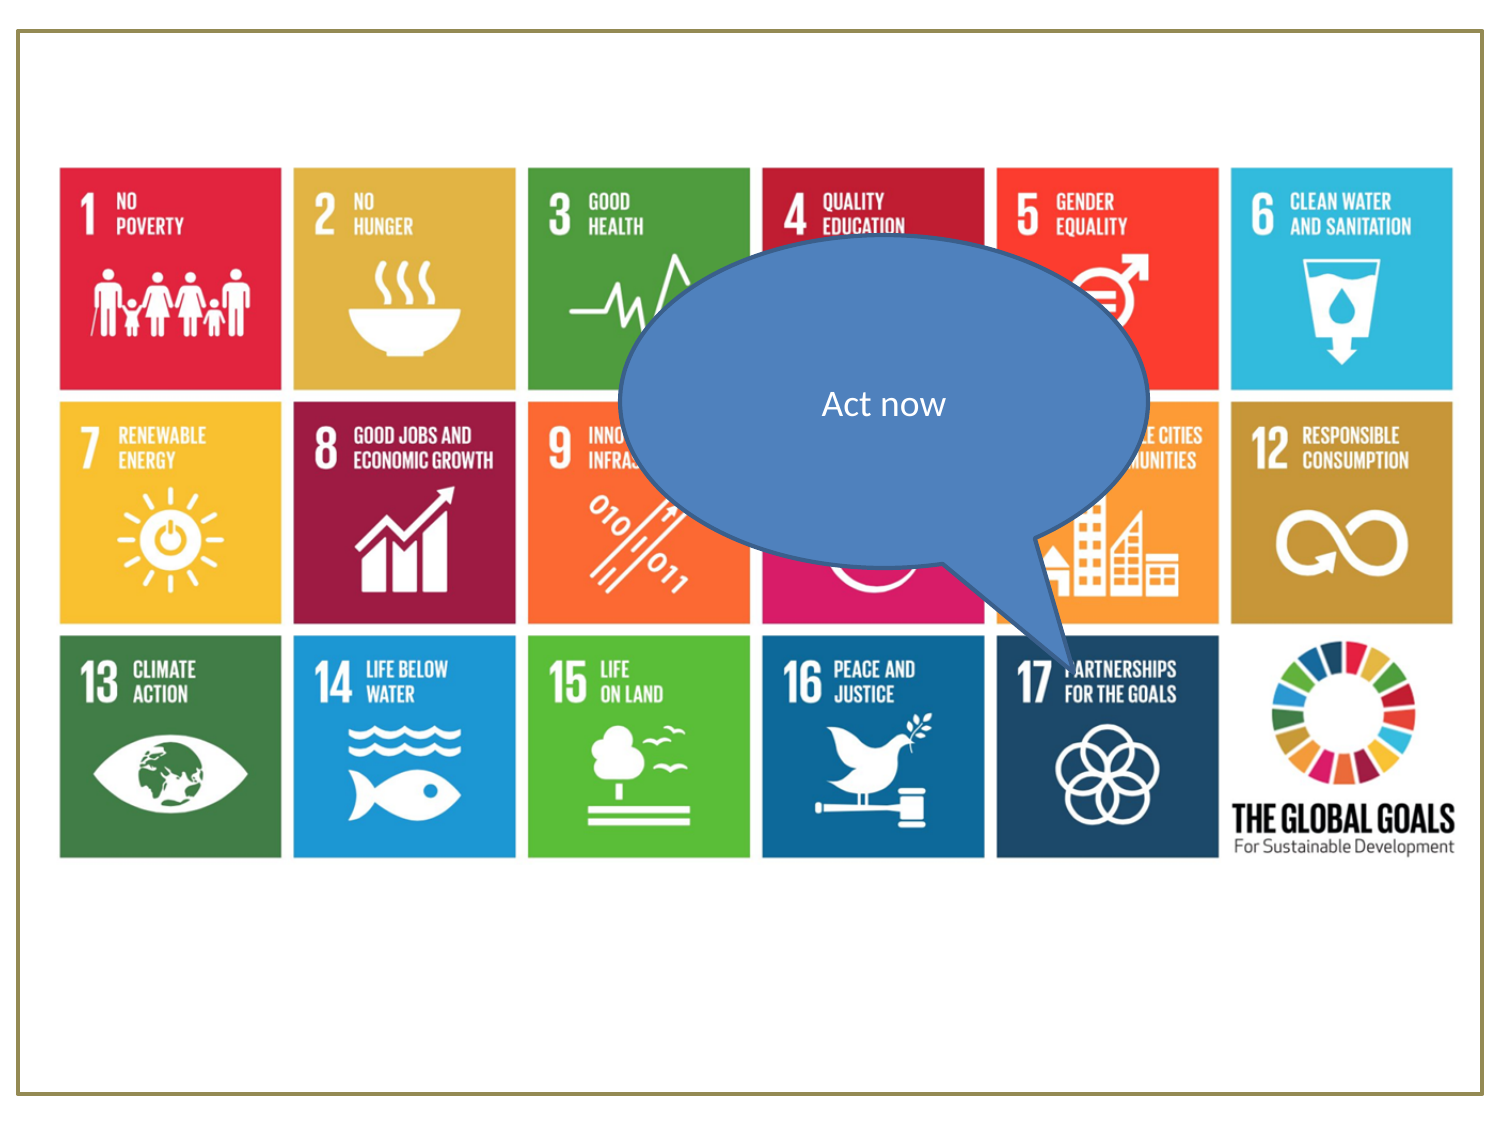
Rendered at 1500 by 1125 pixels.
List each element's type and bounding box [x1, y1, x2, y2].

text_box [16, 29, 1484, 1096]
list [37, 148, 1478, 882]
